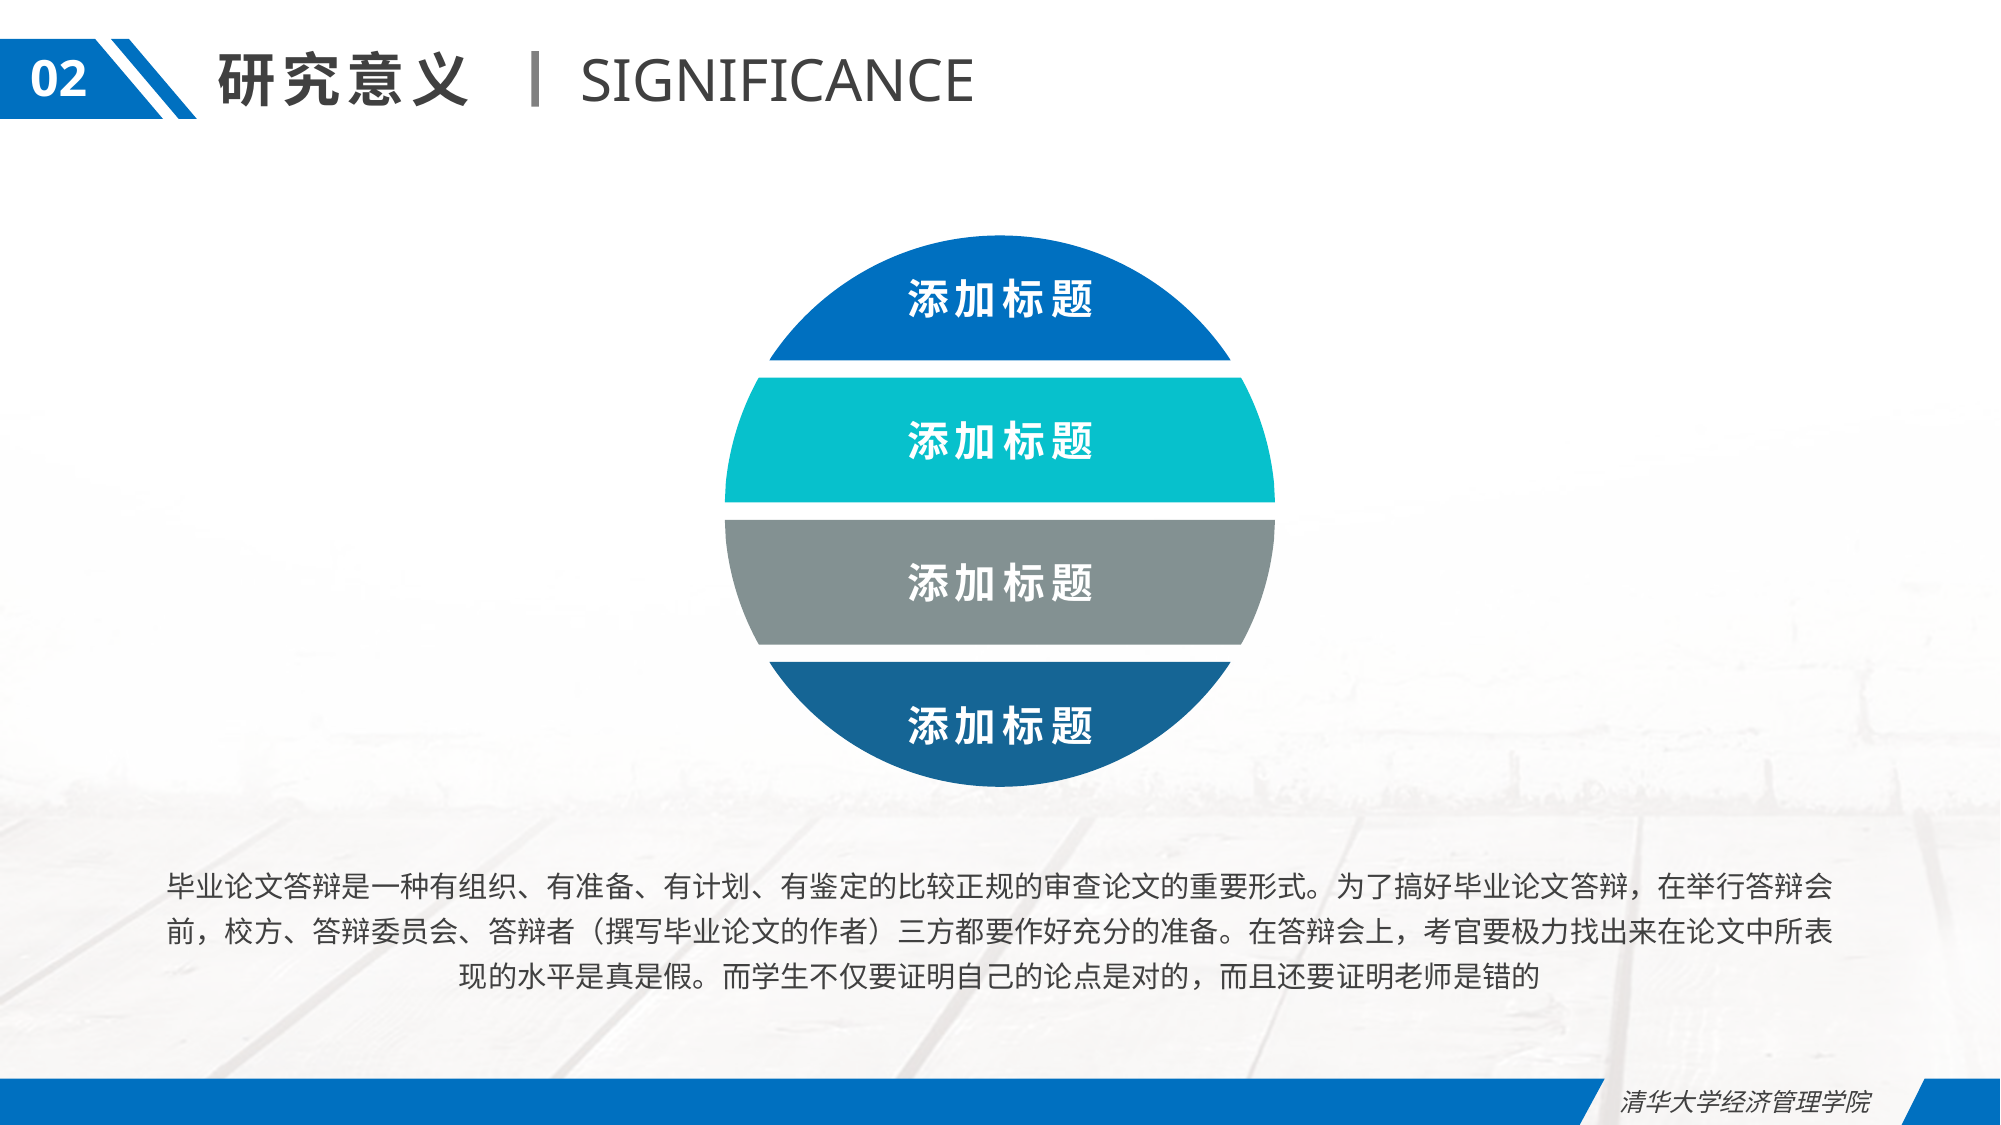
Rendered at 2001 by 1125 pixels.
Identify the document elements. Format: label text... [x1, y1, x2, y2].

text_box 添加标题 [723, 376, 1277, 504]
picture [0, 0, 2001, 1125]
text_box 添加标题 [767, 234, 1233, 362]
text_box SIGNIFICANCE [565, 36, 992, 121]
text_box [530, 50, 540, 108]
text_box 毕业论文答辩是一种有组织、有准备、有计划、有鉴定的比较正规的审查论文的重要形式。为了搞好毕业论文答辩，在举行答辩会前，校方、答辩委员会、答辩者（撰写毕业论文的作者）三方都要作好充分的准备。在答辩会上，考官要极力找出来在论文中所表现的水平是真是假。而学生不仅要证明自己的论点是对的，而且还要证明老师是错的 [143, 849, 1857, 1001]
text_box 研究意义 [203, 36, 498, 121]
text_box 添加标题 [723, 518, 1277, 646]
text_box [0, 1078, 2000, 1125]
text_box 添加标题 [767, 660, 1233, 788]
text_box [0, 38, 197, 119]
